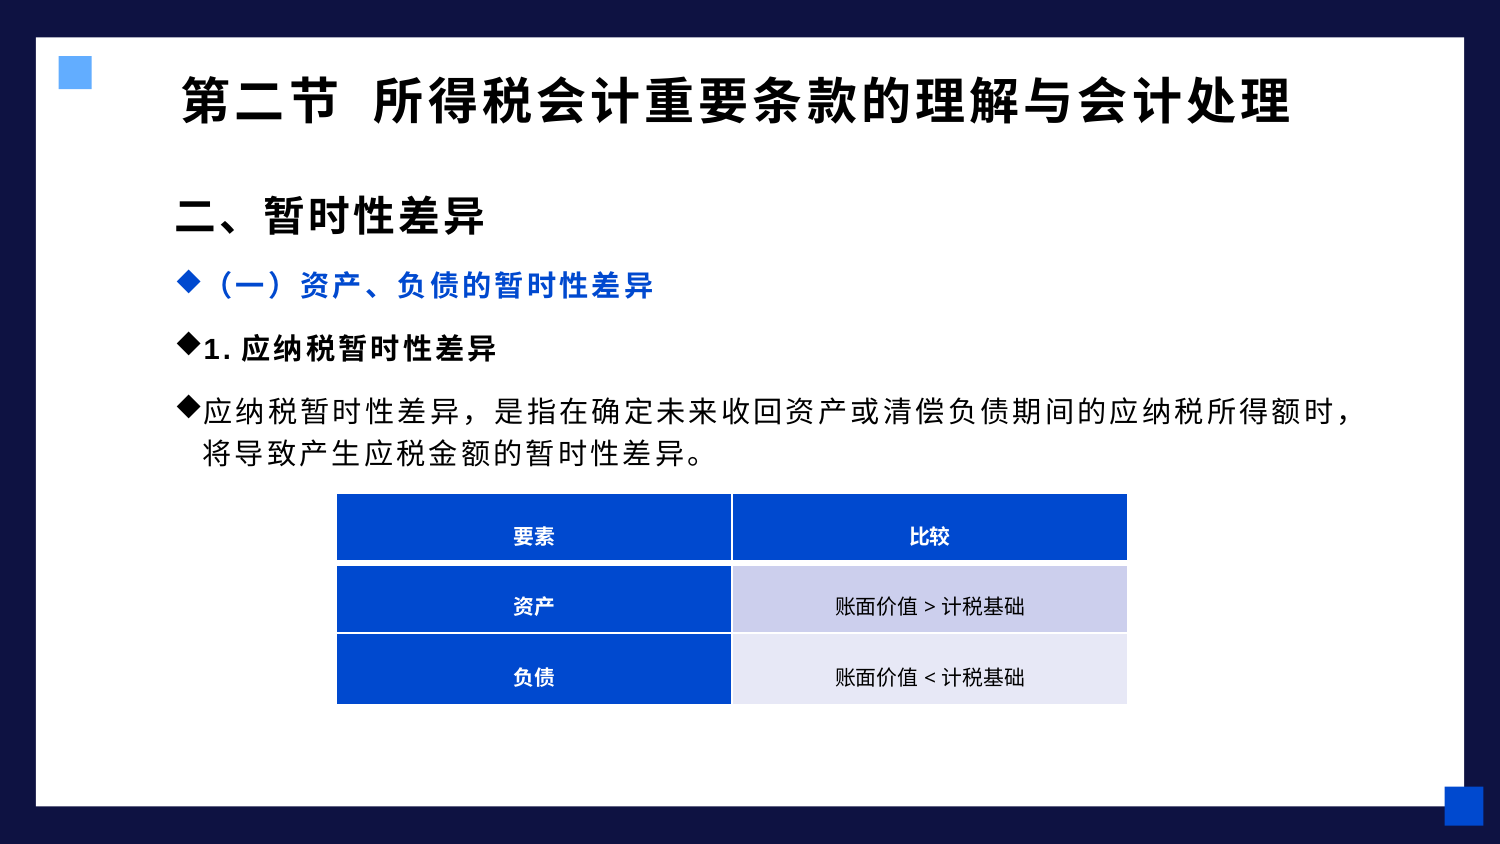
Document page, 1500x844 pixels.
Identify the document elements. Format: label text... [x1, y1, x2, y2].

table_cell 账面价值<计税基础 [733, 634, 1127, 704]
table_cell 负债 [337, 634, 731, 704]
table_cell 资产 [337, 566, 731, 632]
table_header 比较 [733, 494, 1127, 560]
list 二、暂时性差异 （一）资产、负债的暂时性差异 1.应纳税暂时性差异 应纳税暂时性差异，是指在确定未来收回资产或清偿负债期间的应纳税所得额时，将导致产生应税金额的暂时性差异。 [157, 179, 1353, 604]
table_header 要素 [337, 494, 731, 560]
table_cell 账面价值>计税基础 [733, 566, 1127, 632]
title 第二节 所得税会计重要条款的理解与会计处理 [141, 48, 1327, 138]
